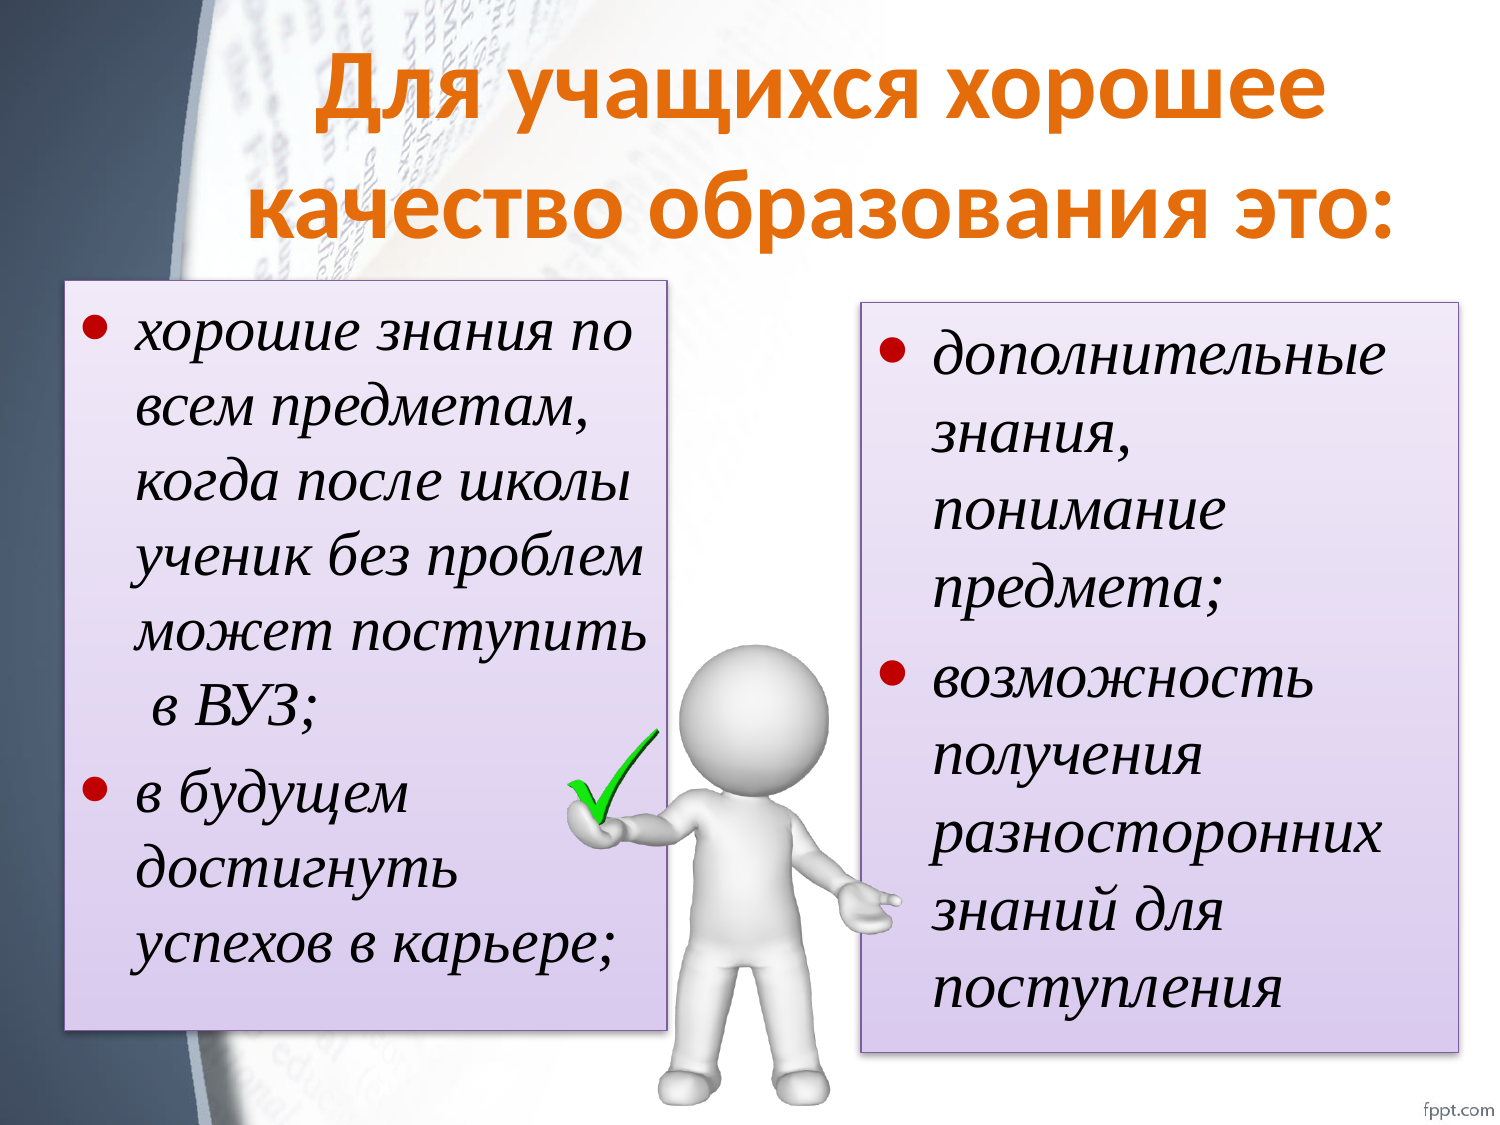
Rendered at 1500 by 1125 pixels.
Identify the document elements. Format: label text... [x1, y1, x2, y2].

list хорошие знания по всем предметам, когда после школы ученик без проблем может поступить в ВУЗ; в будущем достигнуть успехов в карьере; [64, 280, 668, 1031]
list дополнительные знания, понимание предмета; возможность получения разносторонних знаний для поступления [860, 302, 1459, 1053]
title Для учащихся хорошее качество образования это: [218, 45, 1425, 233]
picture [0, 0, 1500, 1125]
